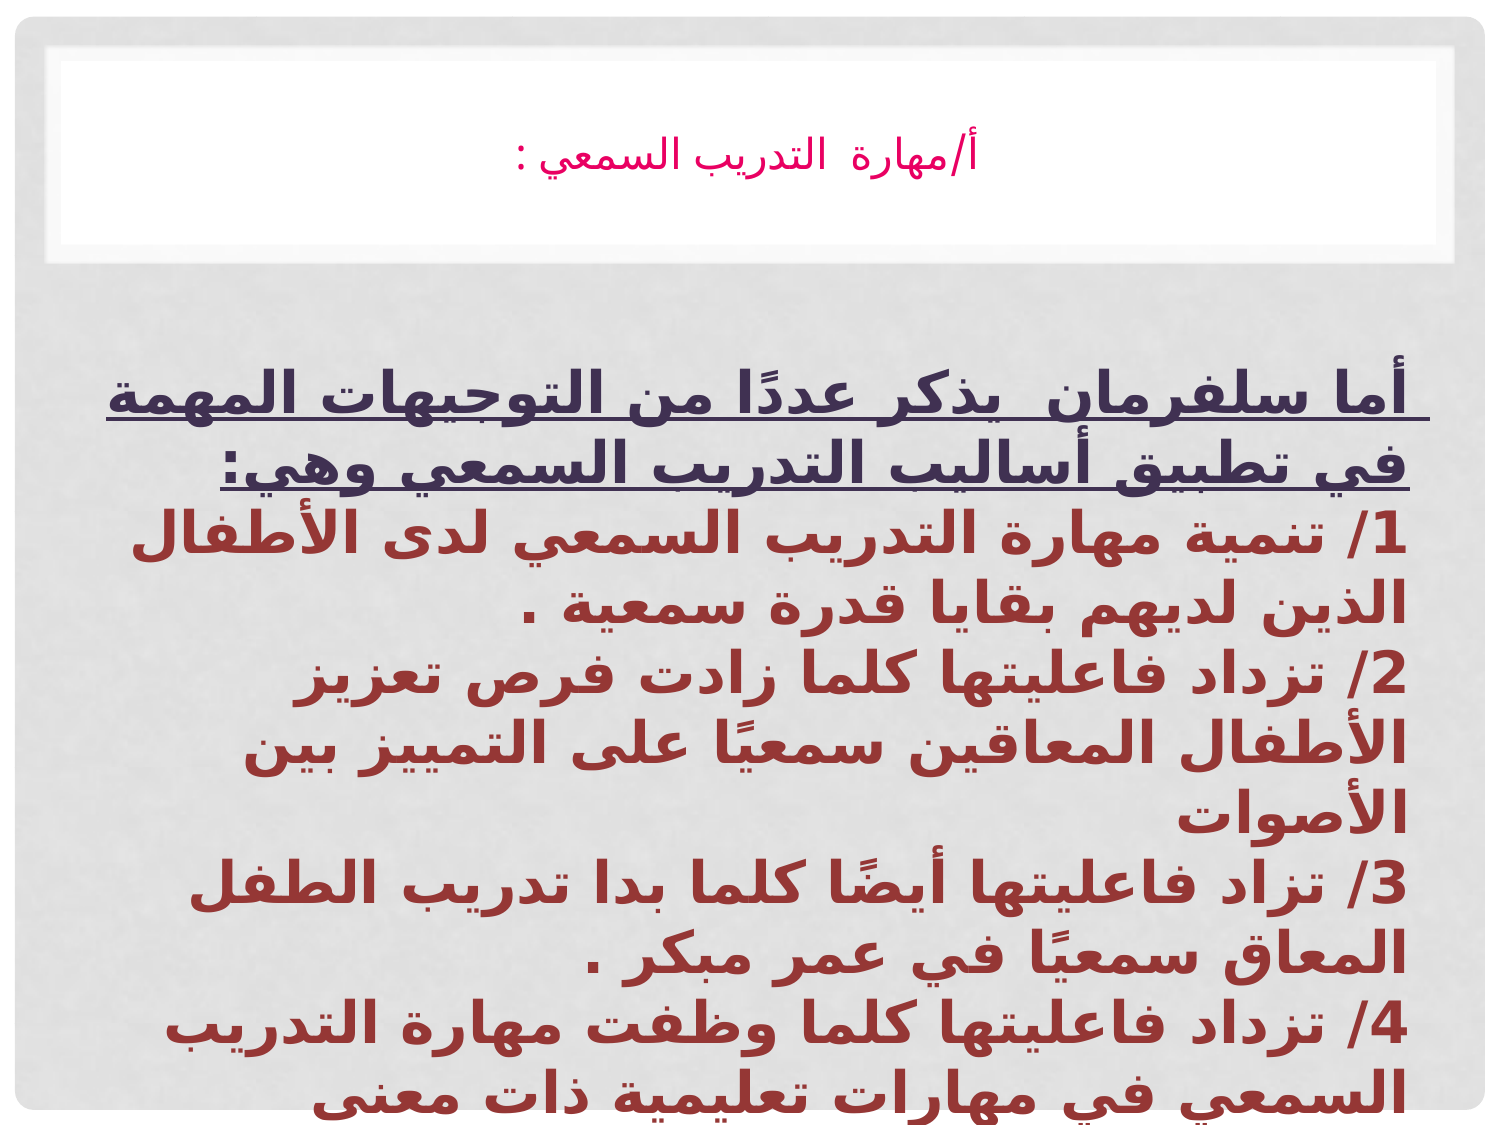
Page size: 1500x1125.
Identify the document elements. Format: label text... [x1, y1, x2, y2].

title أ/مهارة التدريب السمعي : [69, 66, 1425, 238]
list أما سلفرمان يذكر عددًا من التوجيهات المهمة في تطبيق أساليب التدريب السمعي وهي: 1/ تنمية مهارة التدريب السمعي لدى الأطفال الذين لديهم بقايا قدرة سمعية . 2/ تزداد فاعليتها كلما زادت فرص تعزيز الأطفال المعاقين سمعيًا على التمييز بين الأصوات 3/ تزاد فاعليتها أيضًا كلما بدا تدريب الطفل المعاق سمعيًا في عمر مبكر . 4/ تزداد فاعليتها كلما وظفت مهارة التدريب السمعي في مهارات تعليمية ذات معنى بالنسبة للطفل الأصم . [75, 287, 1425, 1005]
